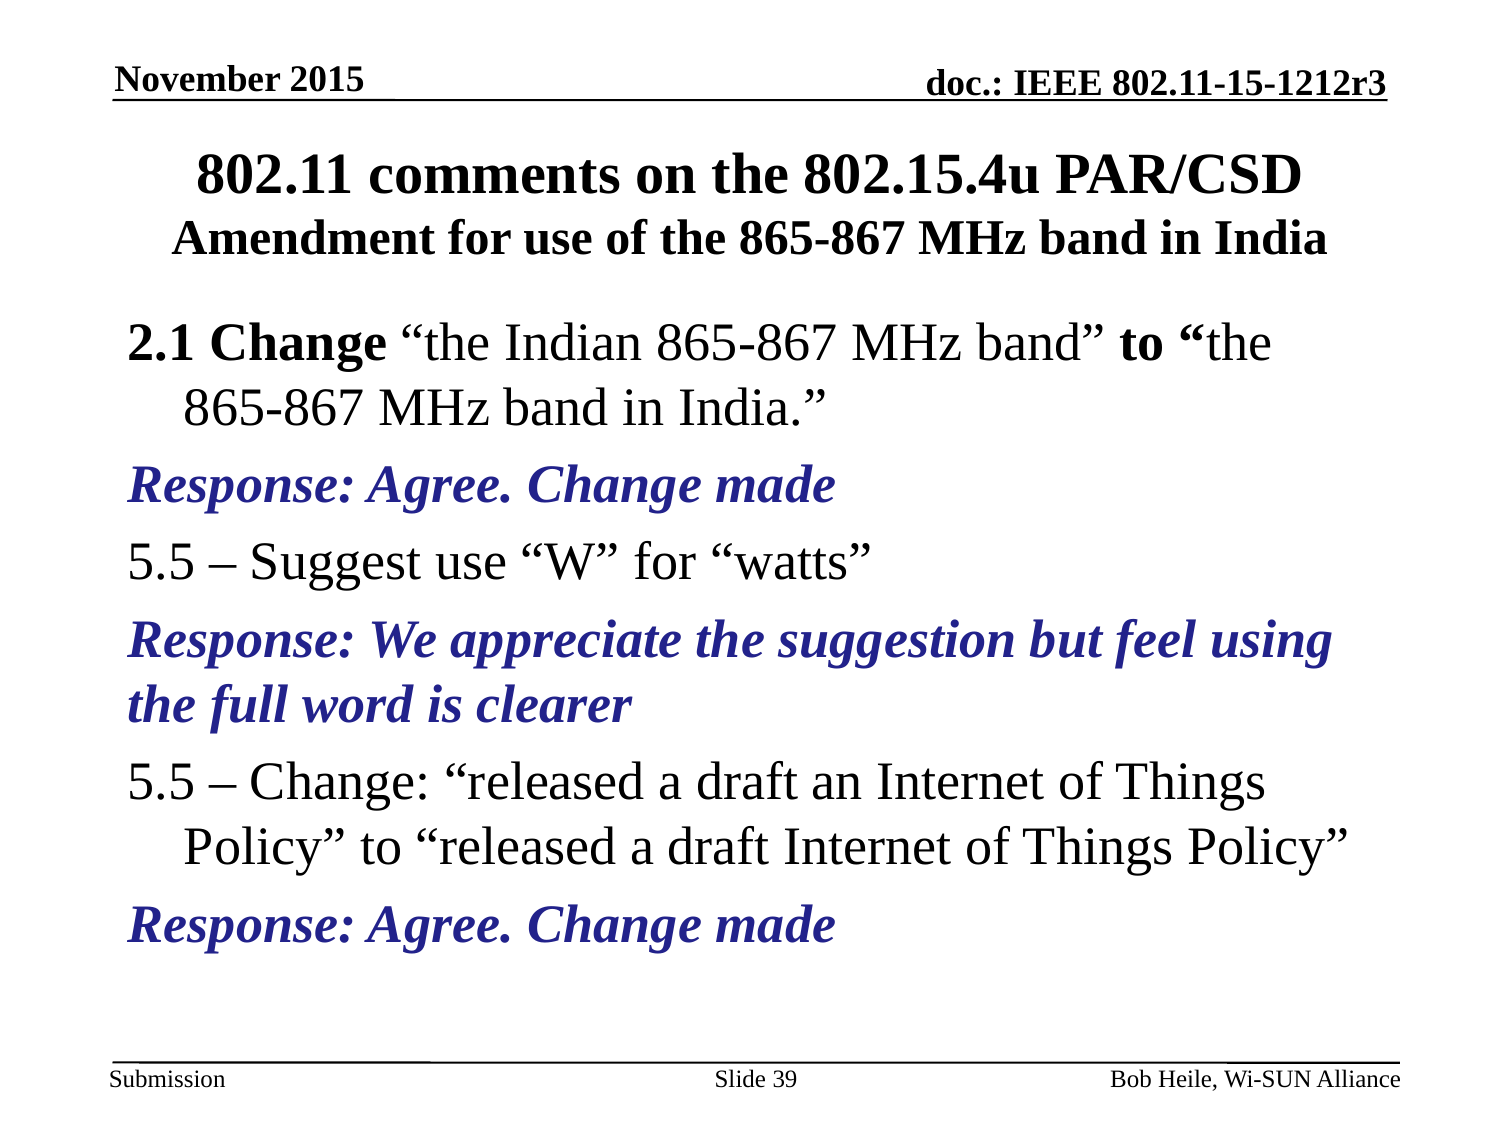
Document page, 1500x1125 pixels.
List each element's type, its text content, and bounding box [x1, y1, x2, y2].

list 2.1 Change “the Indian 865-867 MHz band” to “the 865-867 MHz band in India.” Response: Agree. Change made 5.5 – Suggest use “W” for “watts” Response: We appreciate the suggestion but feel using the full word is clearer 5.5 – Change: “released a draft an Internet of Things Policy” to “released a draft Internet of Things Policy” Response: Agree. Change made [112, 297, 1388, 974]
title 802.11 comments on the 802.15.4u PAR/CSD Amendment for use of the 865-867 MHz band in India [112, 112, 1388, 288]
footer Bob Heile, Wi-SUN Alliance [878, 1061, 1402, 1093]
slide_number Slide 39 [712, 1061, 800, 1123]
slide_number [114, 54, 423, 100]
